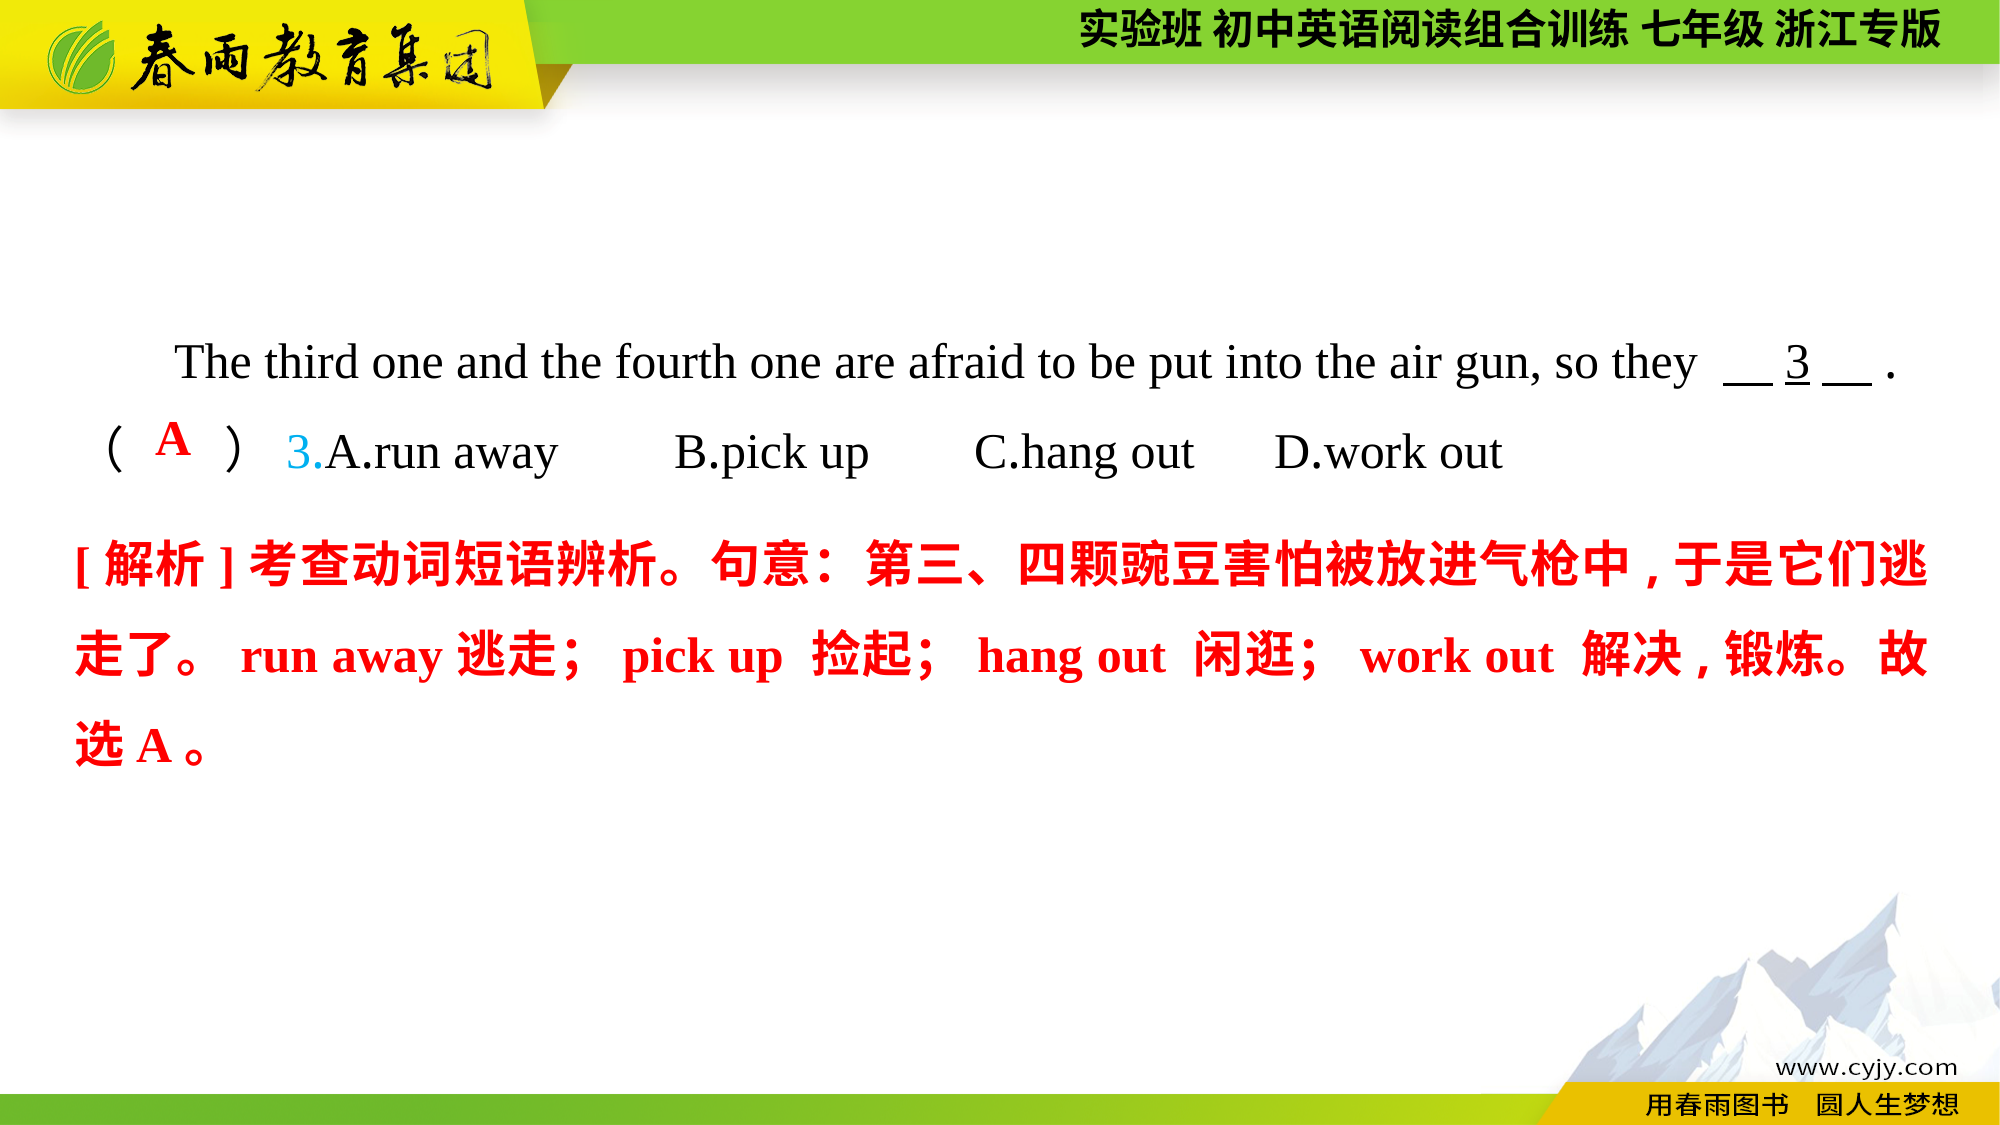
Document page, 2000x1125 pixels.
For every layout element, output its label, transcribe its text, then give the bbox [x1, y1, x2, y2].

text_box [解析]考查动词短语辨析。句意：第三、四颗豌豆害怕被放进气枪中,于是它们逃走了。run away逃走；pick up 捡起；hang out 闲逛；work out 解决,锻炼。故选A。 [59, 495, 1944, 781]
picture [0, 0, 2000, 1125]
text_box A [140, 397, 206, 473]
list The third one and the fourth one are afraid to be put into the air gun, so they 3 . （ ）3.A.run away B.pick up C.hang out D.work out [59, 291, 1944, 489]
